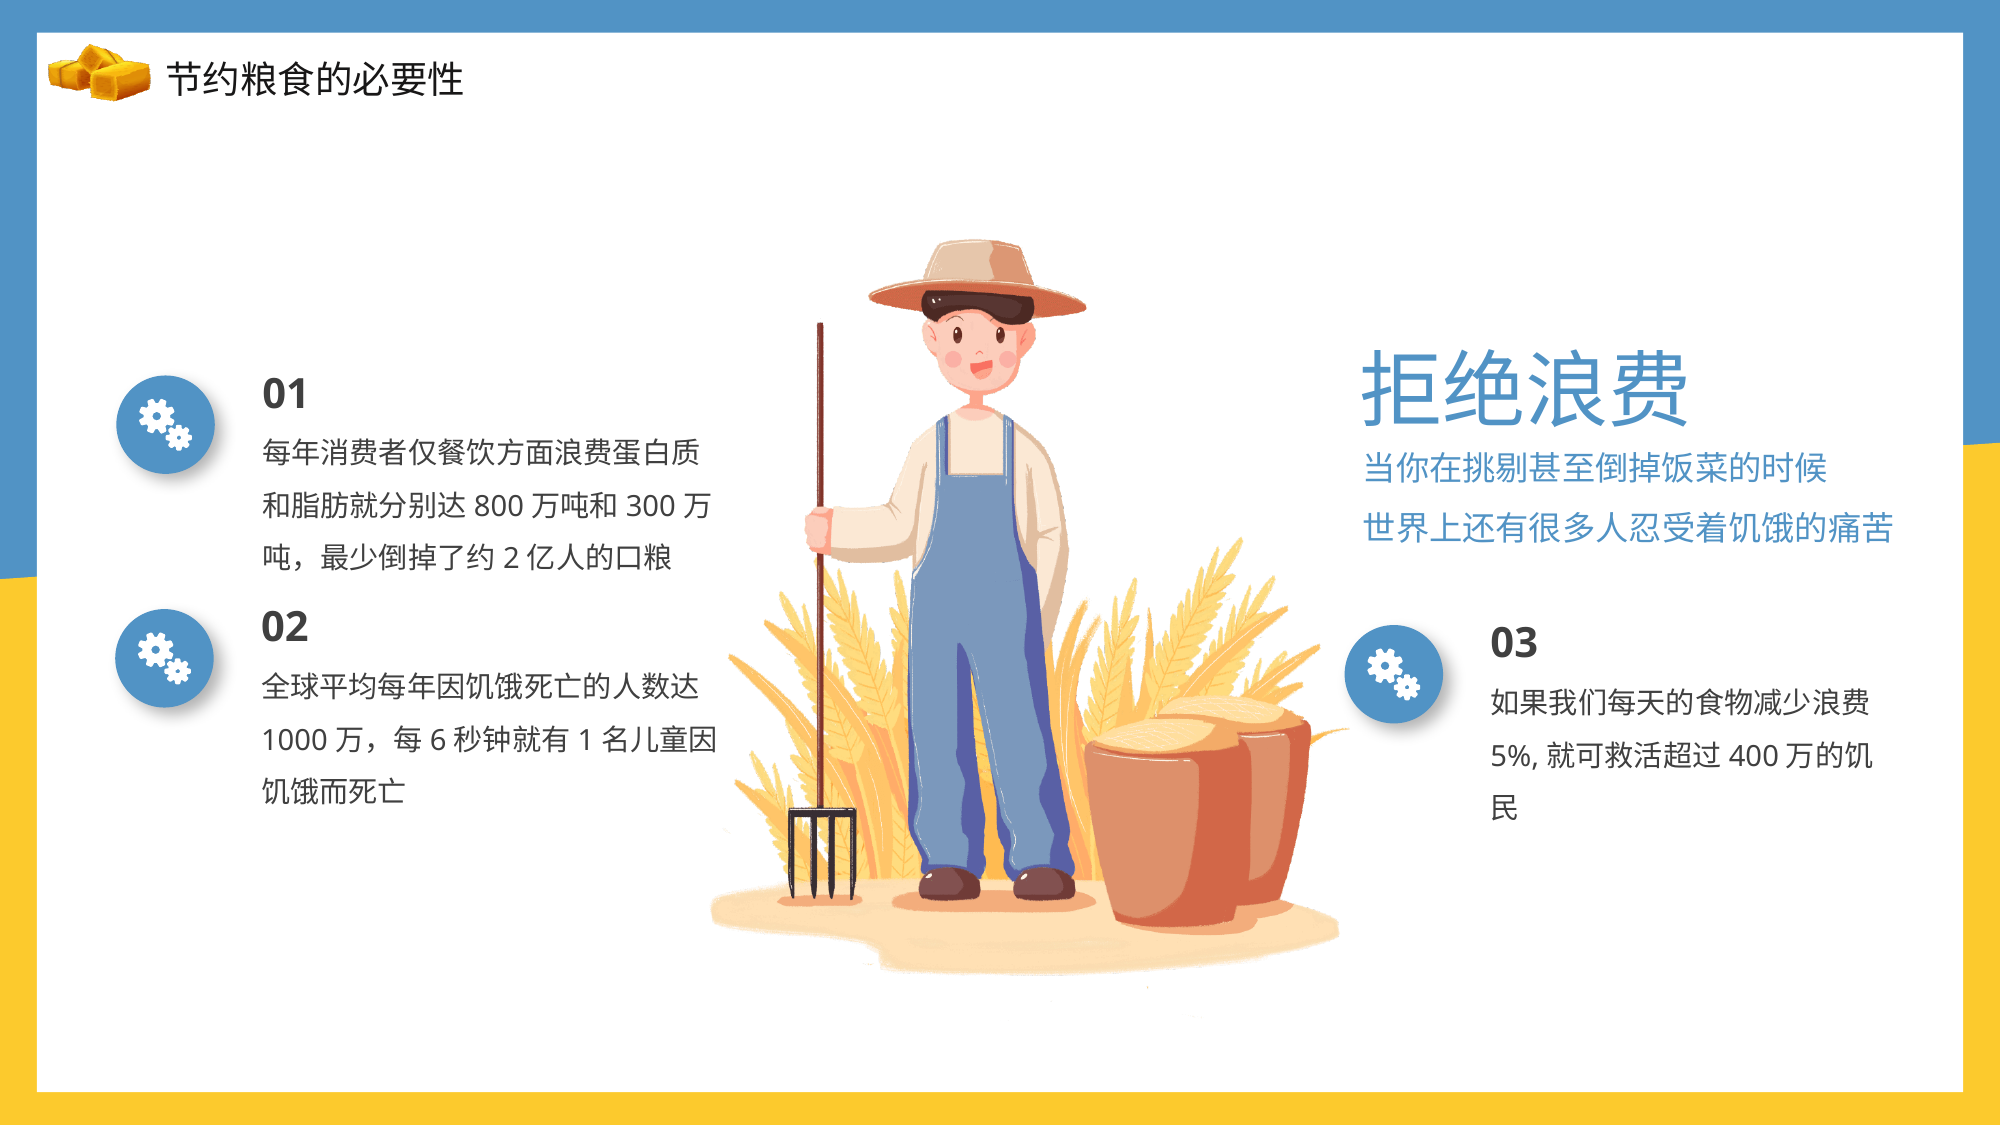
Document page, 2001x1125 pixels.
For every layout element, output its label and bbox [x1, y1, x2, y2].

text_box [115, 609, 214, 708]
text_box [1344, 625, 1444, 724]
picture [4, 44, 170, 114]
text_box [0, 0, 2000, 1125]
picture [588, 196, 1414, 1021]
text_box [116, 375, 215, 474]
